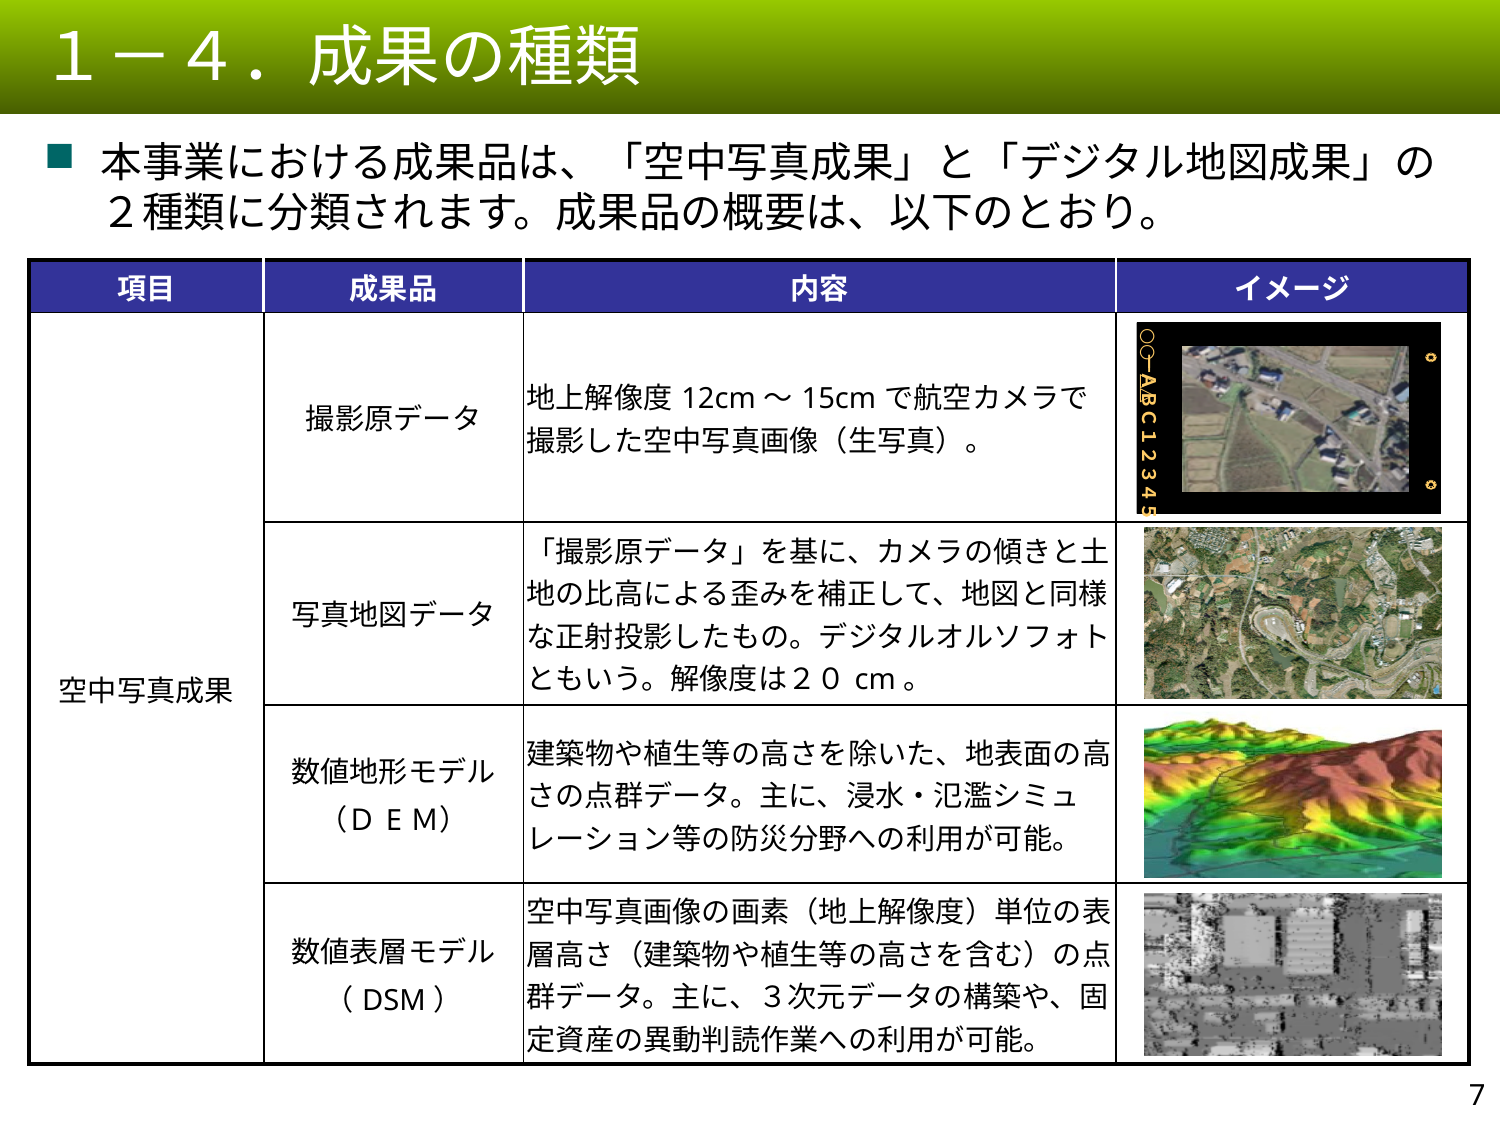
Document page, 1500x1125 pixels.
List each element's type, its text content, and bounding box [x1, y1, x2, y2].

table_cell 建築物や植生等の高さを除いた、地表面の高さの点群データ。主に、浸水・氾濫シミュレーション等の防災分野への利用が可能。 [524, 706, 1115, 882]
table_cell 写真地図データ [265, 523, 523, 704]
table_cell [1117, 313, 1467, 521]
table_cell 空中写真成果 [31, 313, 263, 1062]
text_box 6 [1150, 1068, 1500, 1125]
table_header イメージ [1117, 262, 1467, 312]
table_cell 地上解像度12cm～15cmで航空カメラで撮影した空中写真画像（生写真）。 [524, 313, 1115, 521]
table_cell 「撮影原データ」を基に、カメラの傾きと土地の比高による歪みを補正して、地図と同様な正射投影したもの。デジタルオルソフォトともいう。解像度は２０cm。 [524, 523, 1115, 704]
table_cell 撮影原データ [265, 313, 523, 521]
title １－４．成果の種類 [25, 12, 1471, 96]
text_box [1136, 319, 1442, 521]
table_cell 空中写真画像の画素（地上解像度）単位の表層高さ（建築物や植生等の高さを含む）の点群データ。主に、３次元データの構築や、固定資産の異動判読作業への利用が可能。 [524, 884, 1115, 1062]
table_header 項目 [31, 262, 262, 312]
table_header 成果品 [265, 262, 522, 312]
picture [1144, 893, 1442, 1056]
picture [1144, 527, 1442, 699]
picture [1144, 711, 1442, 878]
text_box 本事業における成果品は、「空中写真成果」と「デジタル地図成果」の２種類に分類されます。成果品の概要は、以下のとおり。 [29, 128, 1467, 260]
table_cell [1117, 523, 1141, 704]
table_cell 数値地形モデル （ＤEＭ） [265, 706, 523, 882]
table_cell [1117, 706, 1467, 882]
table_cell [1117, 884, 1467, 1062]
table_cell 数値表層モデル （DSM） [265, 884, 523, 1062]
table_cell [1444, 523, 1467, 704]
table_header 内容 [525, 262, 1115, 312]
